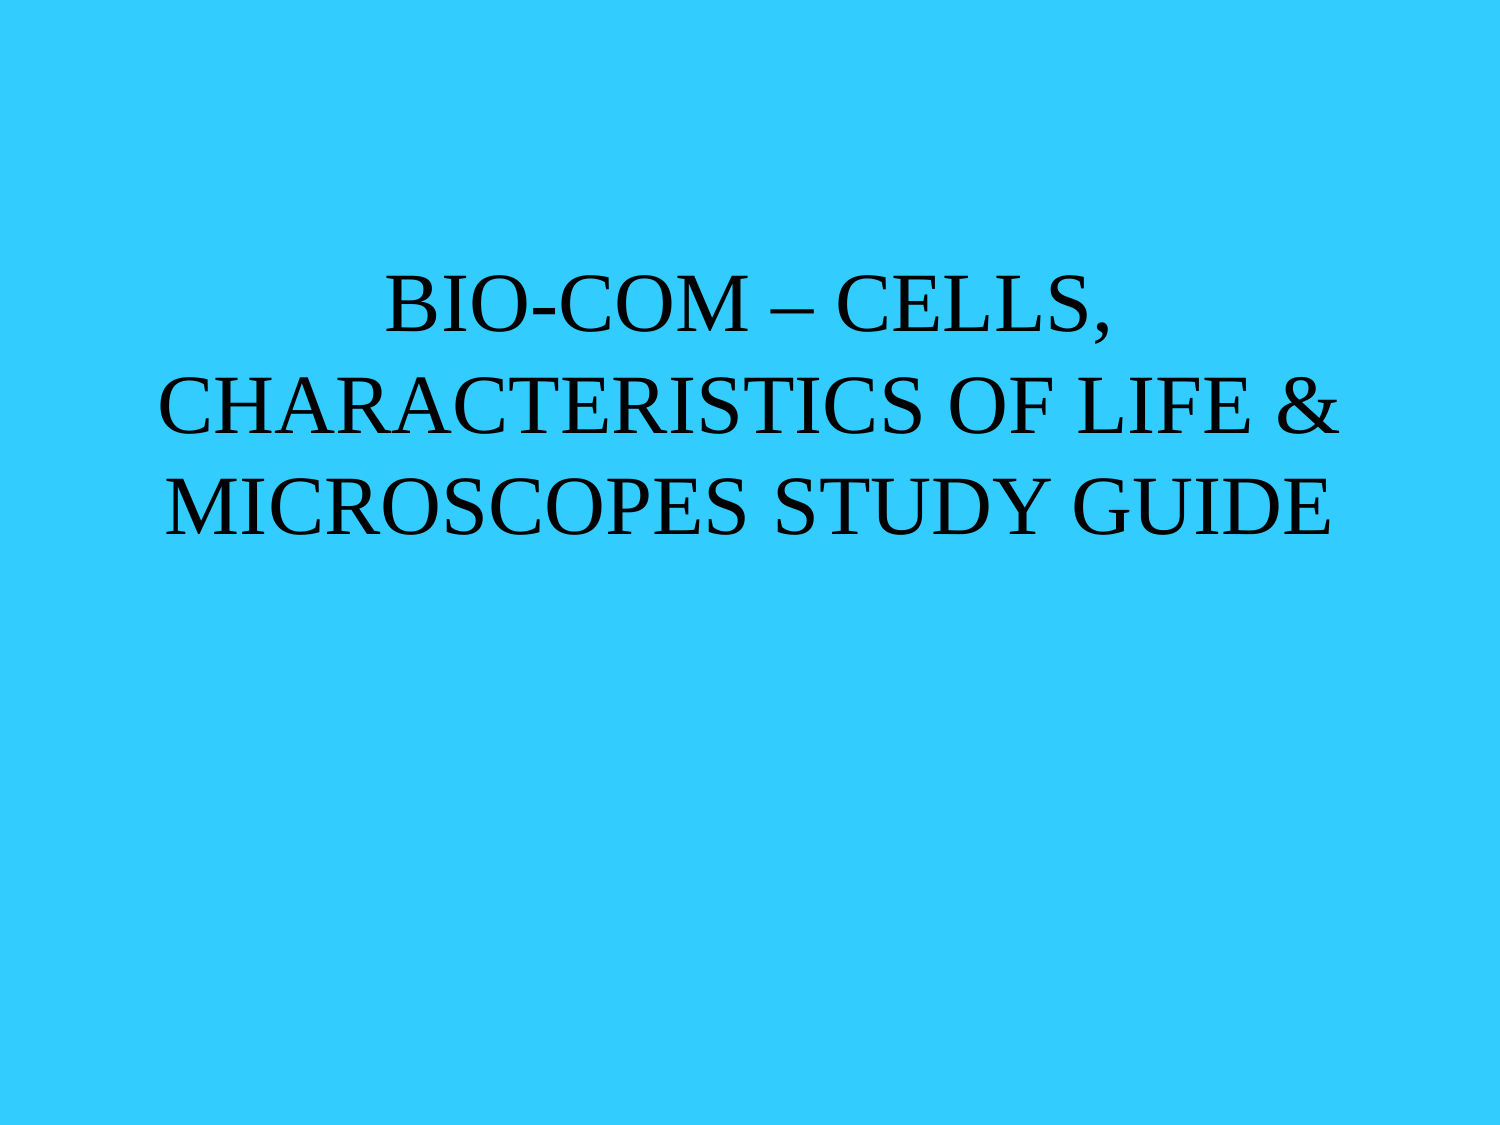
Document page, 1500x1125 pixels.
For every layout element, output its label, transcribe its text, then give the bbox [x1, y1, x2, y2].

title BIO-COM – CELLS, CHARACTERISTICS OF LIFE & MICROSCOPES STUDY GUIDE [112, 237, 1388, 663]
